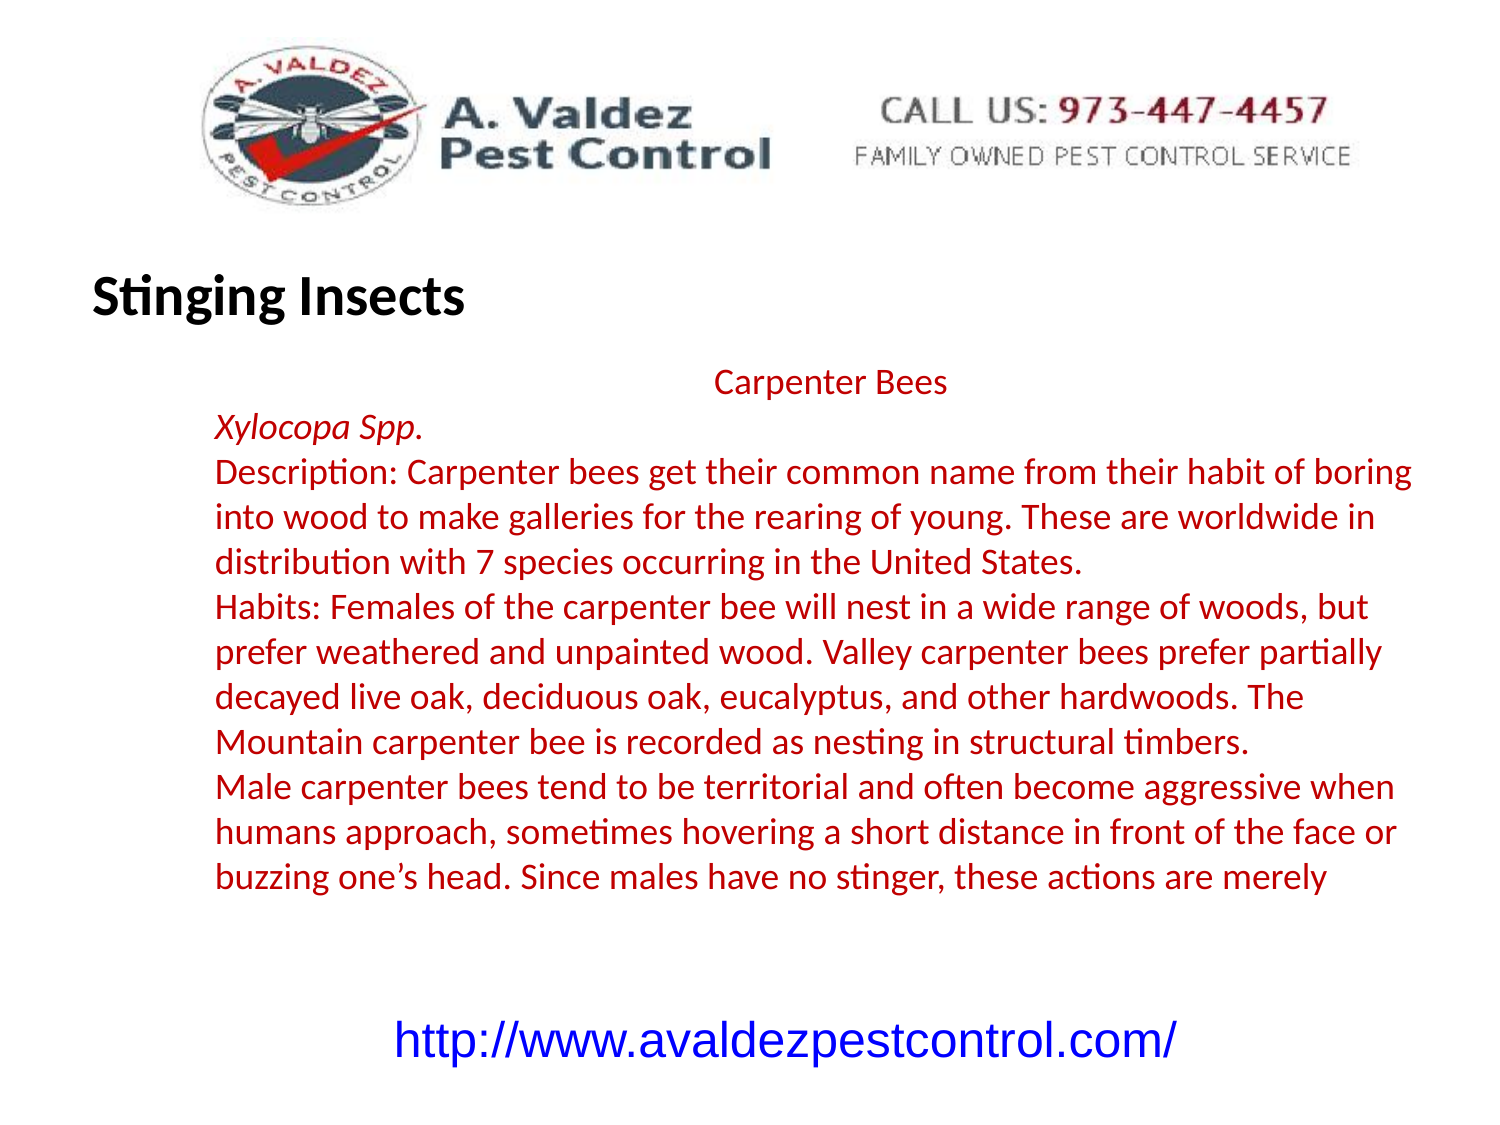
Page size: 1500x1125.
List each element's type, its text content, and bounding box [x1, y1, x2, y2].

text_box Carpenter Bees Xylocopa Spp. Description: Carpenter bees get their common name from their habit of boring into wood to make galleries for the rearing of young. These are worldwide in distribution with 7 species occurring in the United States. Habits: Females of the carpenter bee will nest in a wide range of woods, but prefer weathered and unpainted wood. Valley carpenter bees prefer partially decayed live oak, deciduous oak, eucalyptus, and other hardwoods. The Mountain carpenter bee is recorded as nesting in structural timbers. Male carpenter bees tend to be territorial and often become aggressive when humans approach, sometimes hovering a short distance in front of the face or buzzing one’s head. Since males have no stinger, these actions are merely [199, 349, 1463, 905]
text_box Stinging Insects [77, 249, 482, 335]
text_box http://www.avaldezpestcontrol.com/ [378, 1000, 1193, 1076]
picture [187, 37, 1388, 251]
